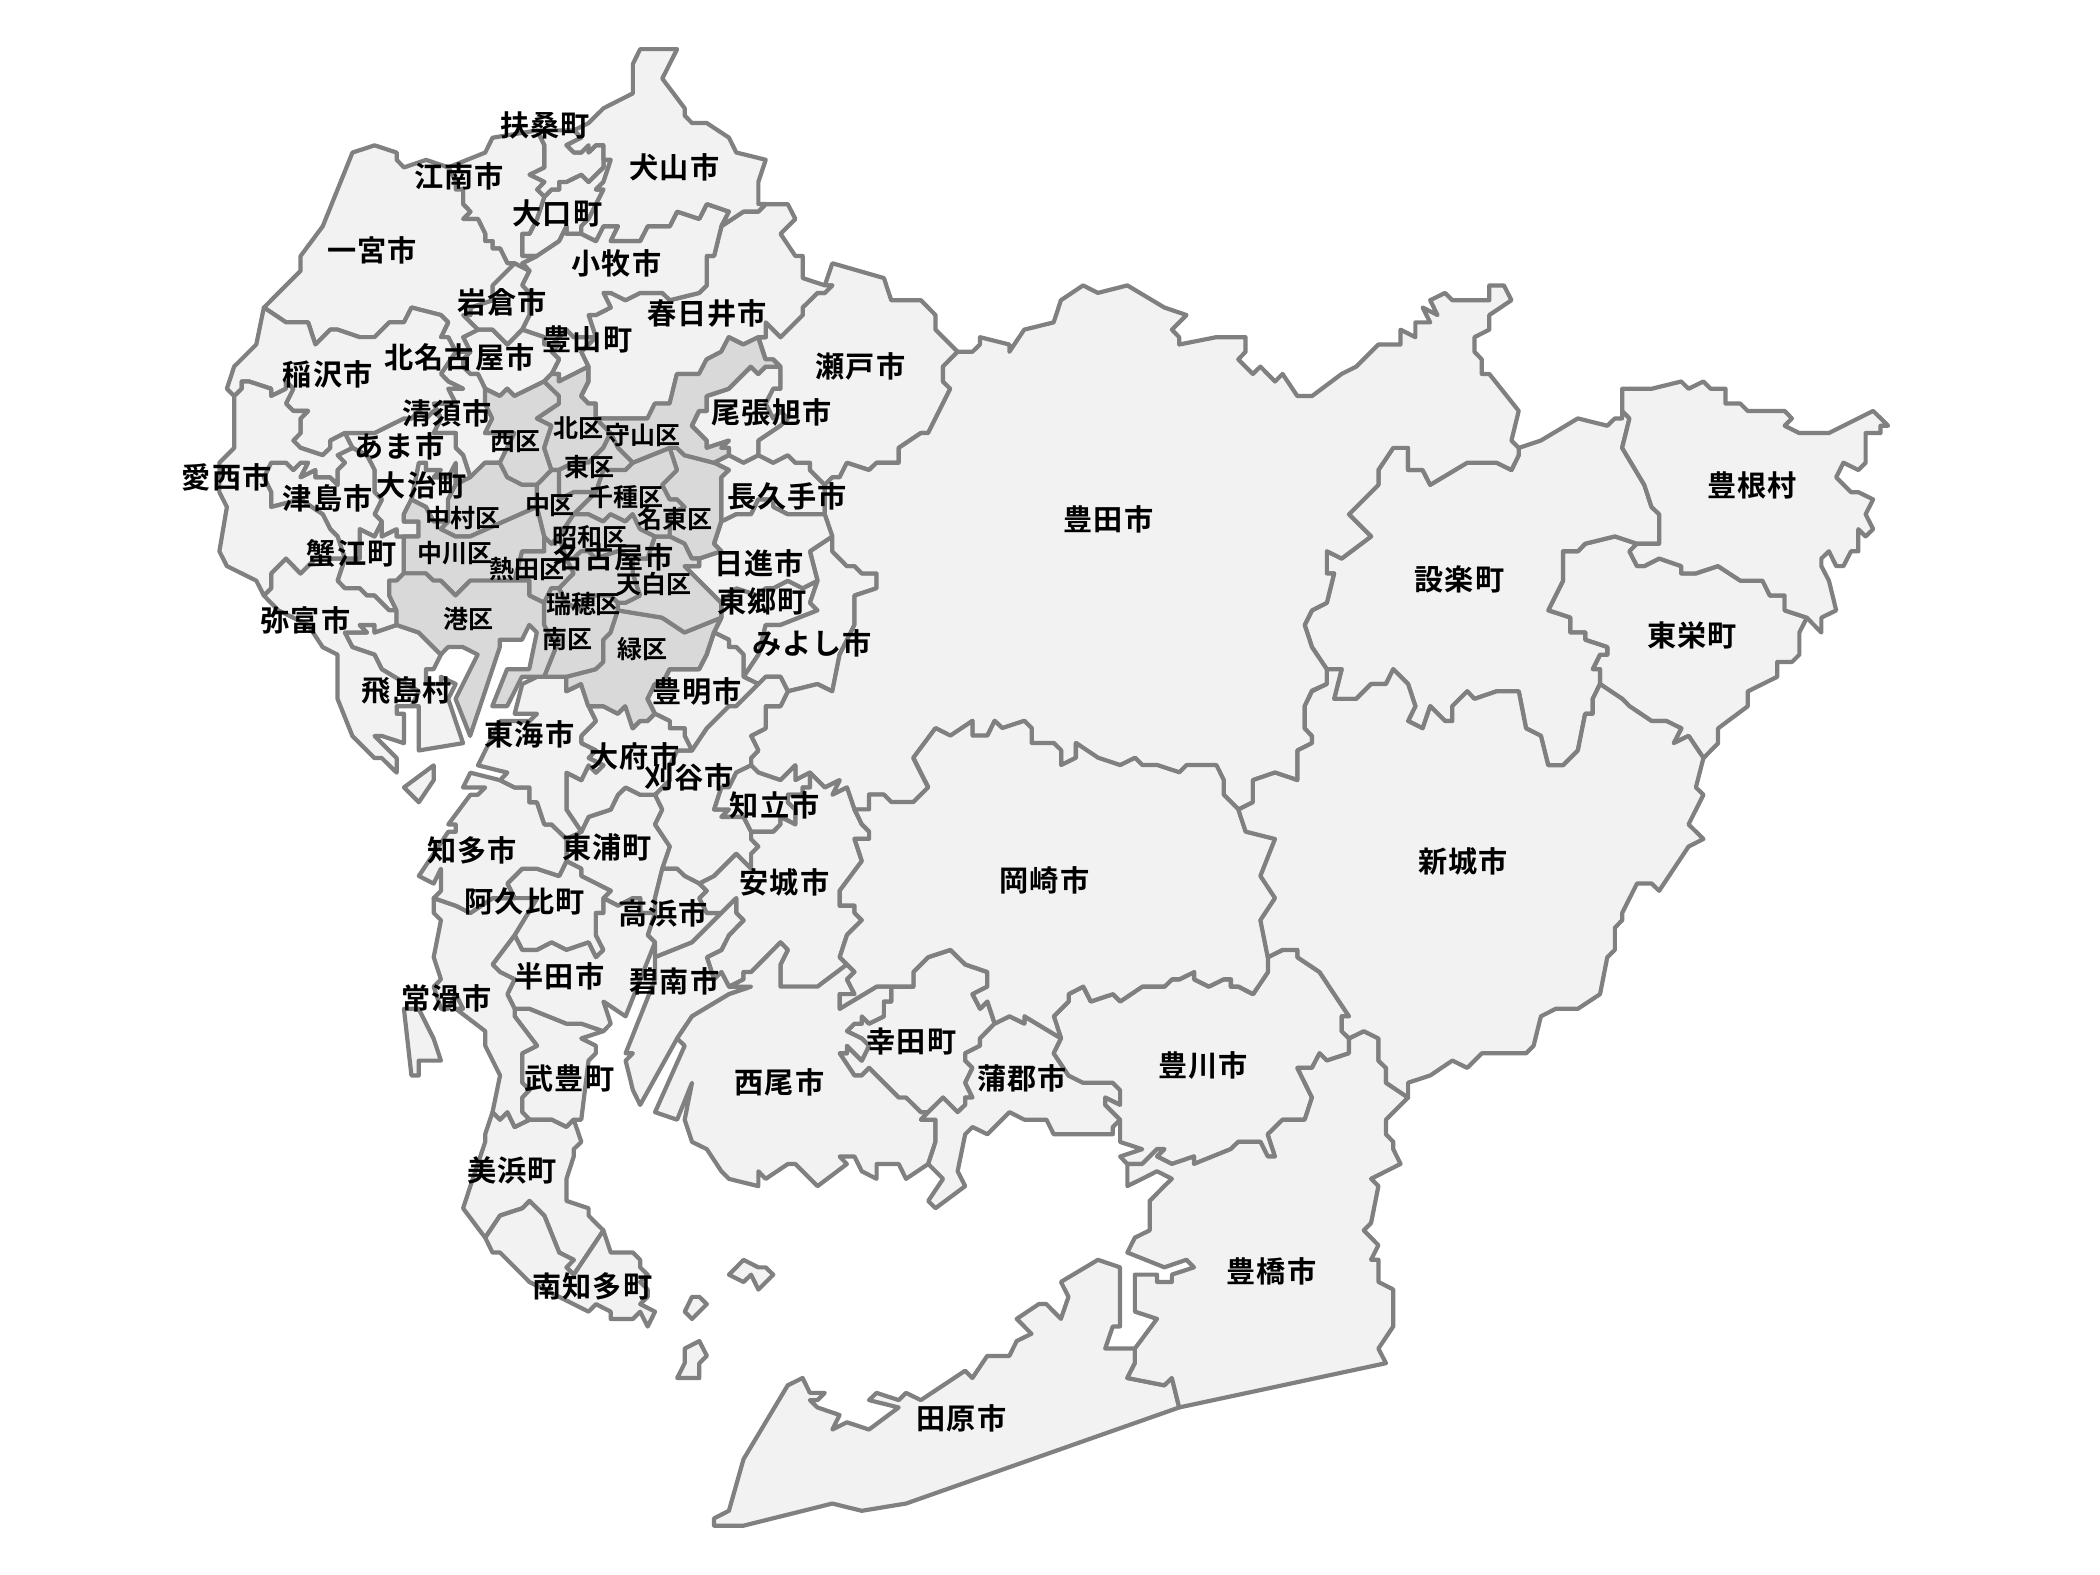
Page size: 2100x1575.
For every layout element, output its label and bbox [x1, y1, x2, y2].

text_box [219, 48, 1889, 1526]
text_box [165, 99, 1814, 1444]
